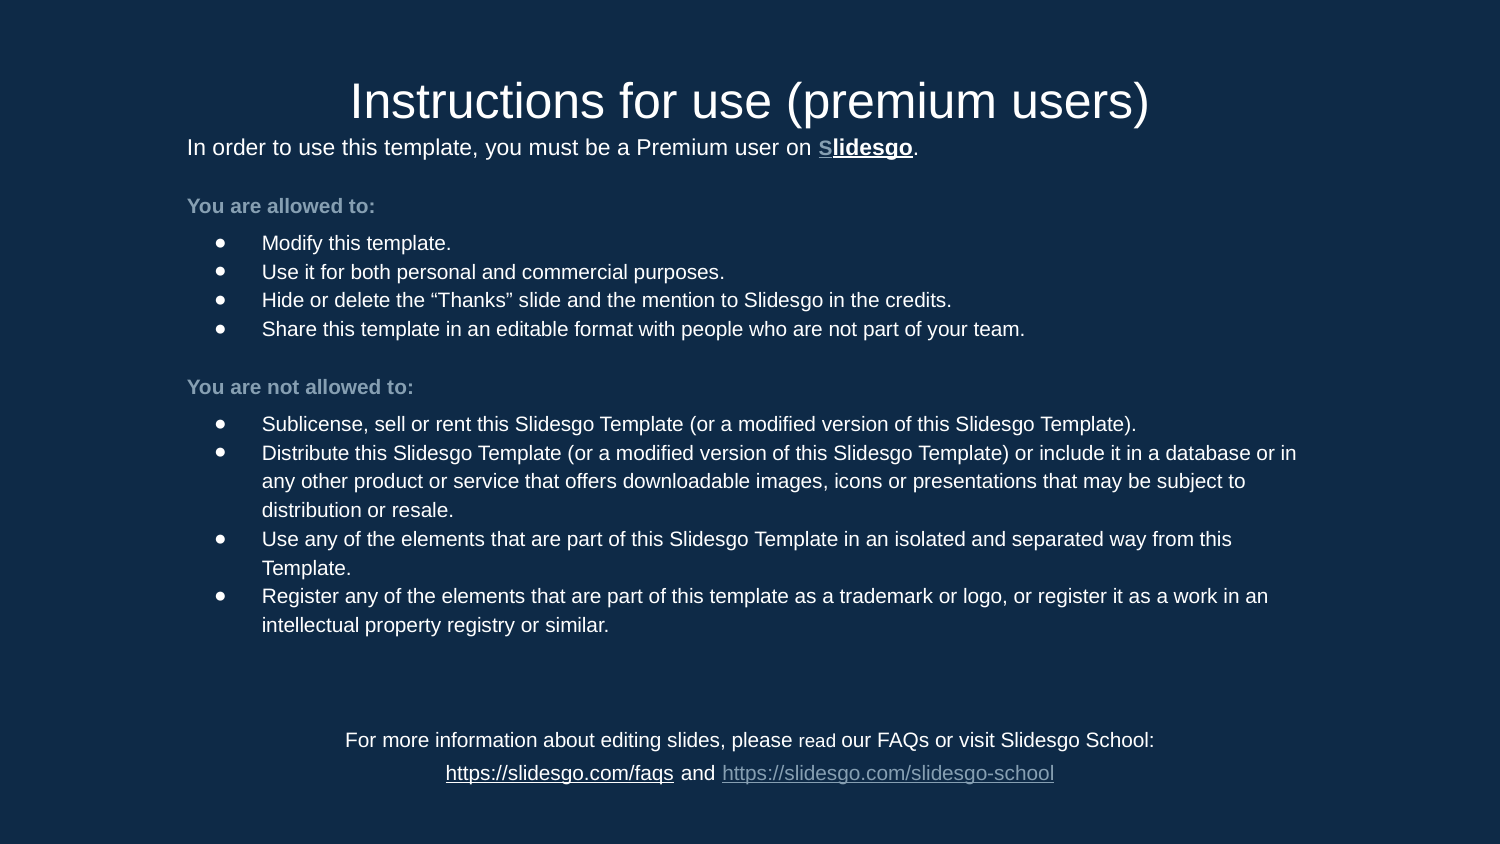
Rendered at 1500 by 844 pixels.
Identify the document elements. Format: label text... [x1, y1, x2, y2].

list For more information about editing slides, please read our FAQs or visit Slidesgo School: https://slidesgo.com/faqs and https://slidesgo.com/slidesgo-school [171, 707, 1328, 780]
title Instructions for use (premium users) [171, 53, 1328, 113]
list In order to use this template, you must be a Premium user on Slidesgo. You are allowed to: Modify this template. Use it for both personal and commercial purposes. Hide or delete the “Thanks” slide and the mention to Slidesgo in the credits. Share this template in an editable format with people who are not part of your team. You are not allowed to: Sublicense, sell or rent this Slidesgo Template (or a modified version of this Slidesgo Template). Distribute this Slidesgo Template (or a modified version of this Slidesgo Template) or include it in a database or in any other product or service that offers downloadable images, icons or presentations that may be subject to distribution or resale. Use any of the elements that are part of this Slidesgo Template in an isolated and separated way from this Template. Register any of the elements that are part of this template as a trademark or logo, or register it as a work in an intellectual property registry or similar. [171, 113, 1328, 186]
